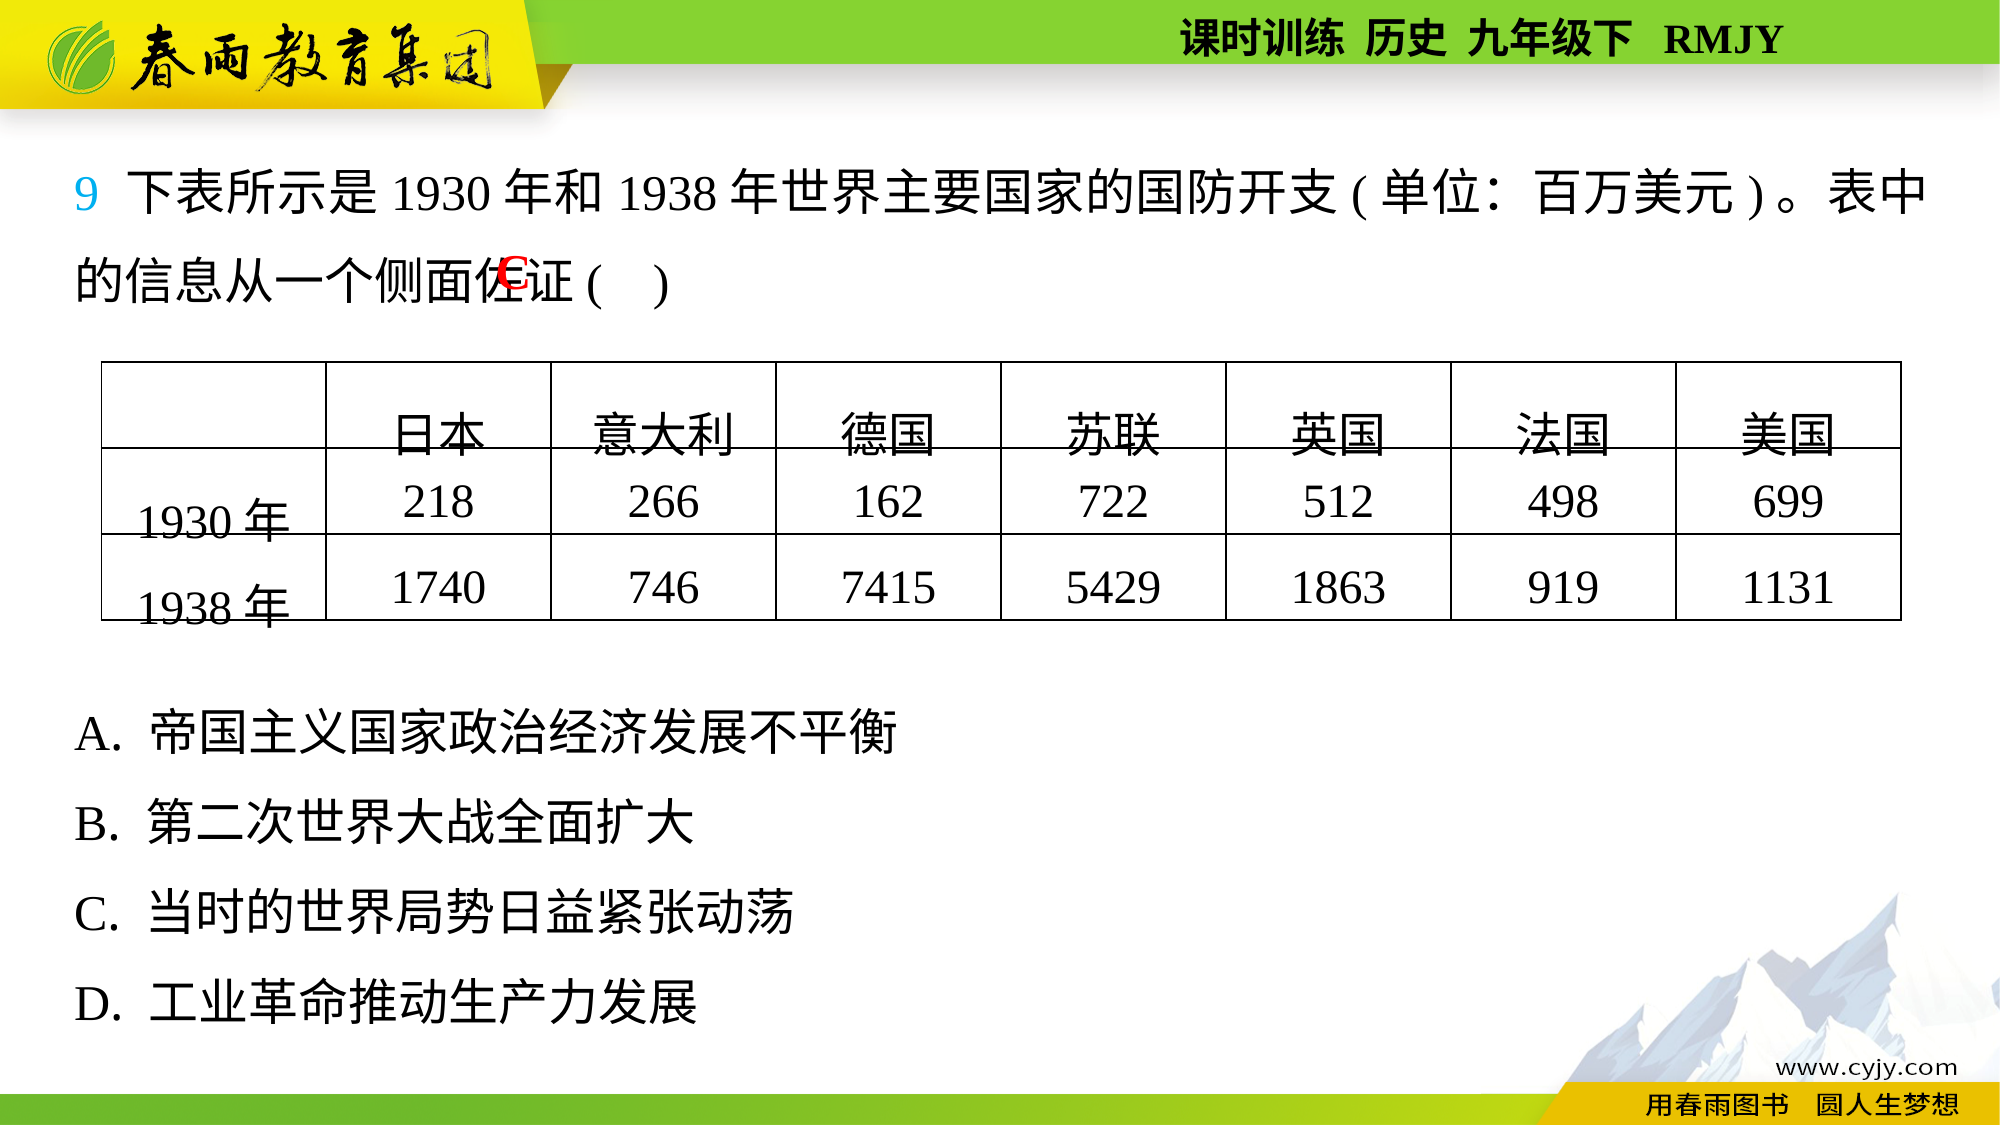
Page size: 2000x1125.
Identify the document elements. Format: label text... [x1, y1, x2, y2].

table_cell 1740 [327, 535, 550, 619]
text_box C [480, 231, 547, 307]
table_cell 1938年 [102, 535, 325, 619]
table_header 法国 [1452, 363, 1675, 447]
picture [0, 0, 2000, 1125]
table_cell 746 [552, 535, 775, 619]
table_header 英国 [1227, 363, 1450, 447]
table_cell 7415 [777, 535, 1000, 619]
table_header [102, 363, 325, 447]
table_cell 266 [552, 449, 775, 533]
table_cell 512 [1227, 449, 1450, 533]
table_cell 498 [1452, 449, 1675, 533]
table_cell 699 [1677, 449, 1900, 533]
table_header 日本 [327, 363, 550, 447]
table_header 德国 [777, 363, 1000, 447]
table_header 美国 [1677, 363, 1900, 447]
table_header 苏联 [1002, 363, 1225, 447]
table_cell 162 [777, 449, 1000, 533]
table_cell 218 [327, 449, 550, 533]
table_cell 722 [1002, 449, 1225, 533]
table_cell 919 [1452, 535, 1675, 619]
table_cell 5429 [1002, 535, 1225, 619]
table_cell 1930年 [102, 449, 325, 533]
list 9 下表所示是1930年和1938年世界主要国家的国防开支(单位：百万美元)。表中的信息从一个侧面佐证( ) A. 帝国主义国家政治经济发展不平衡 B. 第二次世界大战全面扩大 C. 当时的世界局势日益紧张动荡 D. 工业革命推动生产力发展 [59, 122, 1944, 1047]
table_header 意大利 [552, 363, 775, 447]
table_cell 1131 [1677, 535, 1900, 619]
table_cell 1863 [1227, 535, 1450, 619]
